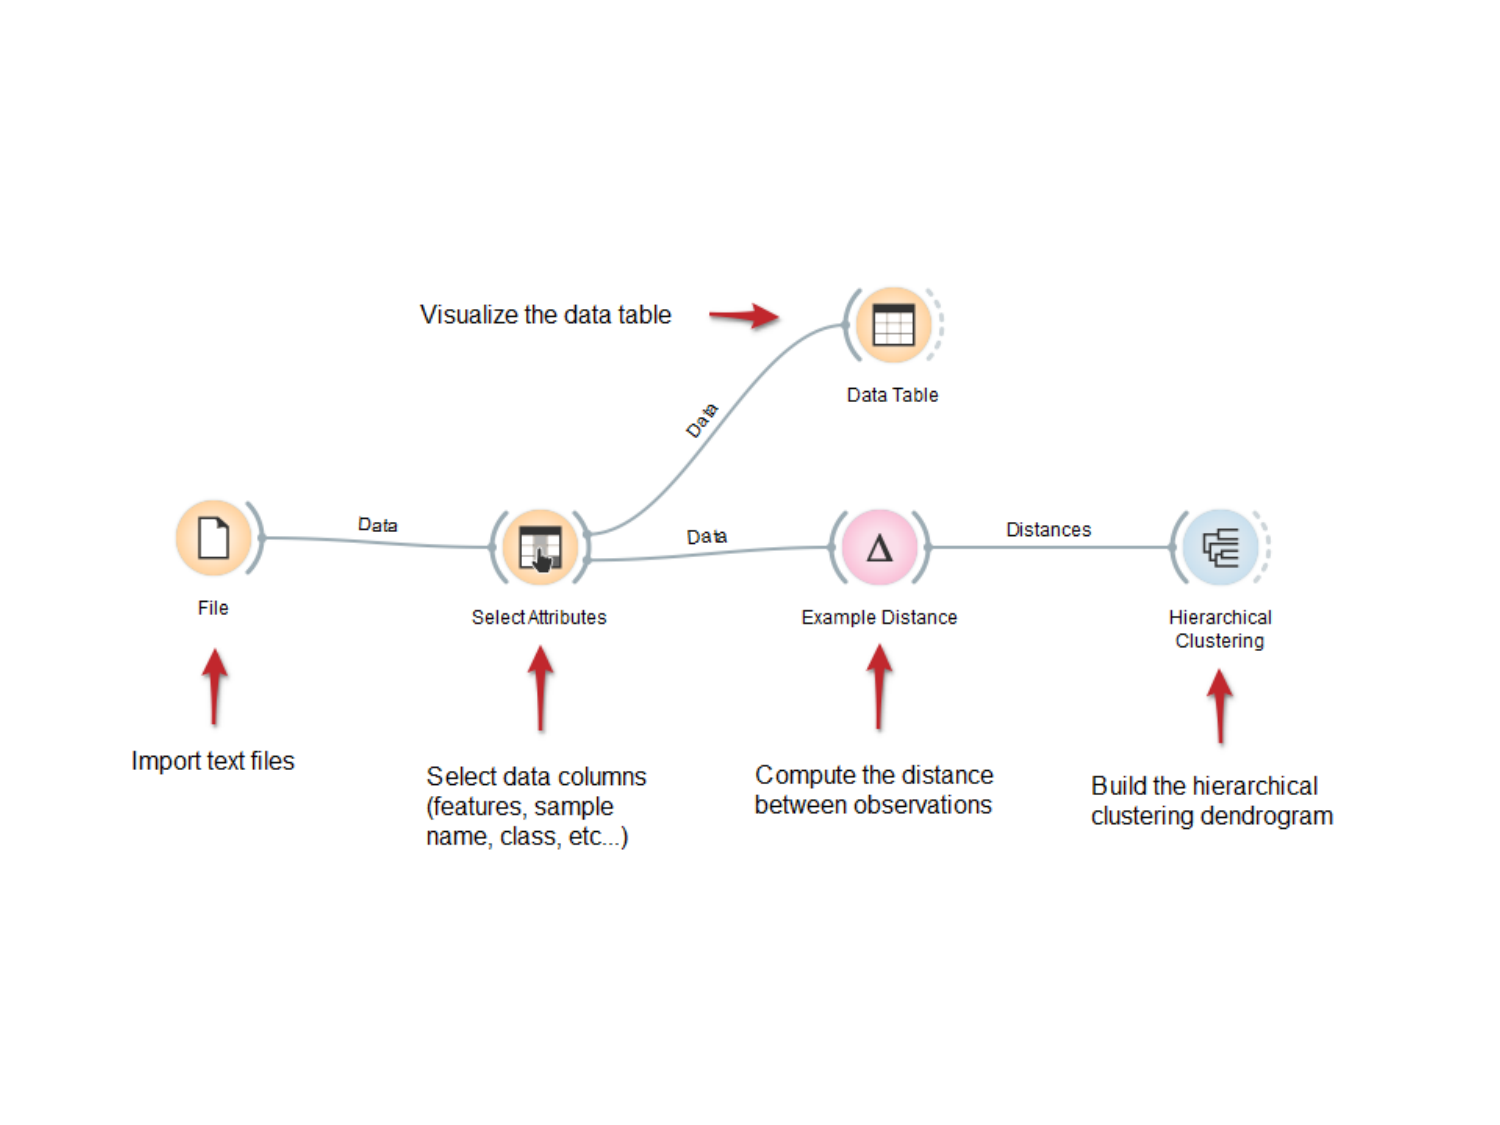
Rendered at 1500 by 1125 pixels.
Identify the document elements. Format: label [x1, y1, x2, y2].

picture [106, 247, 1393, 878]
